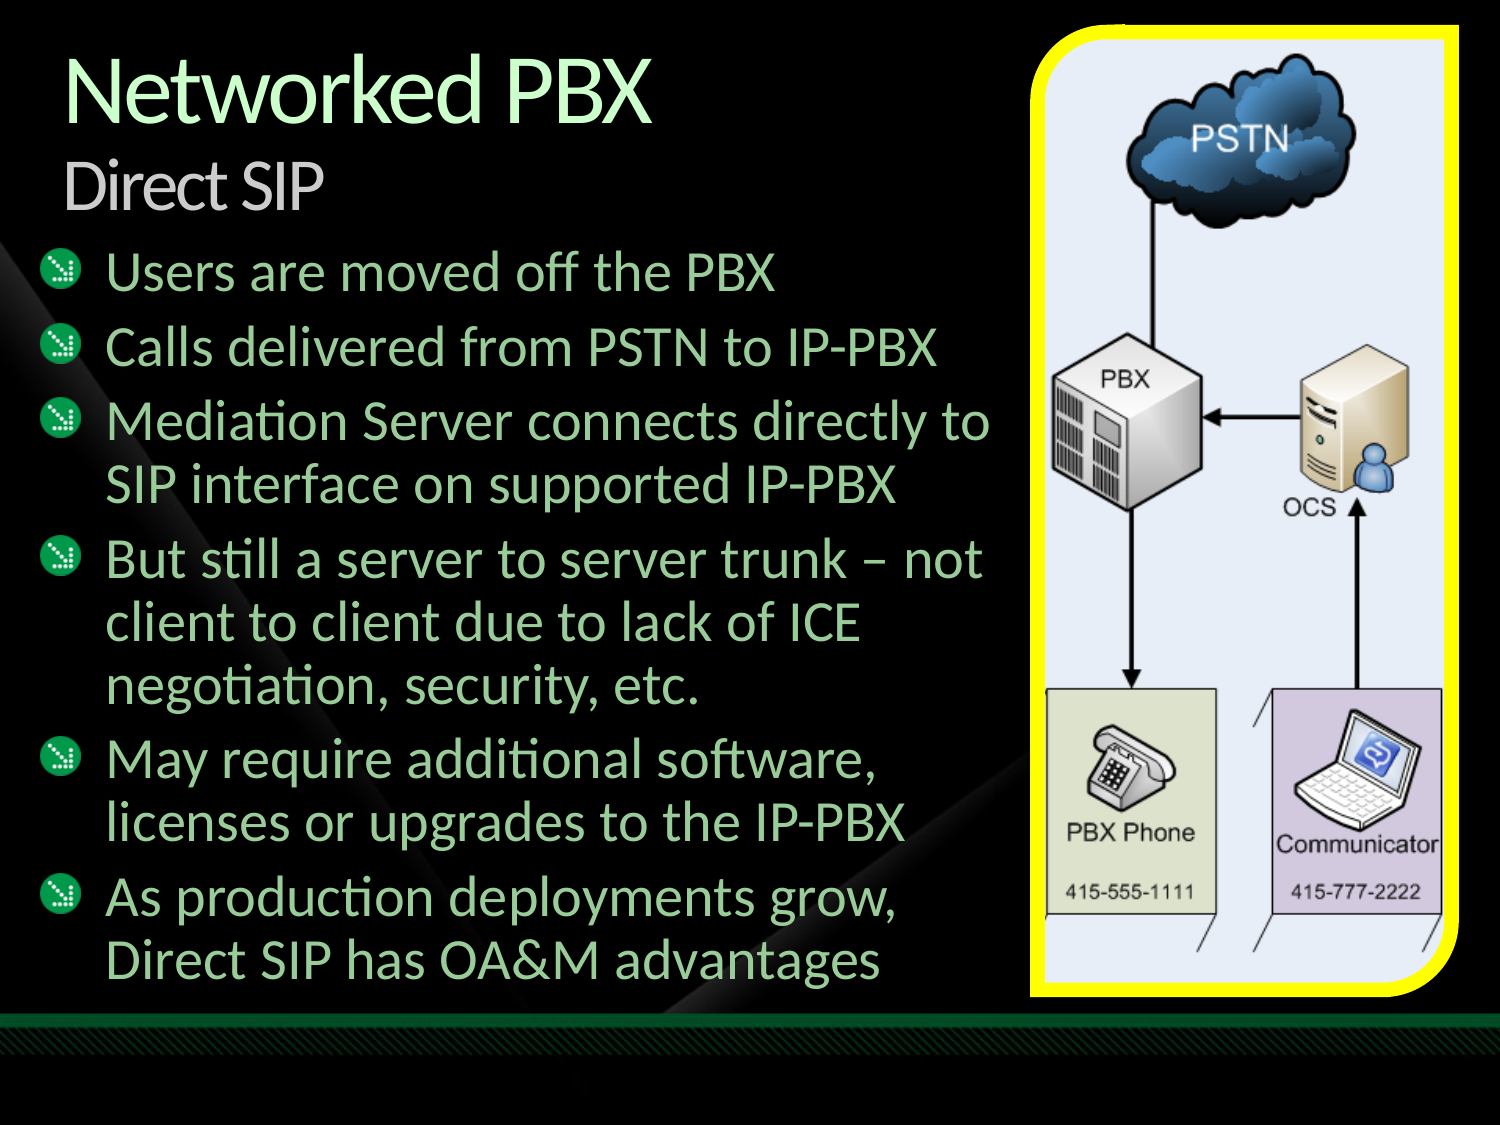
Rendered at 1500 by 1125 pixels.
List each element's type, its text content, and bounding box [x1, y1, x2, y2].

list Users are moved off the PBX Calls delivered from PSTN to IP-PBX Mediation Server connects directly to SIP interface on supported IP-PBX But still a server to server trunk – not client to client due to lack of ICE negotiation, security, etc. May require additional software, licenses or upgrades to the IP-PBX As production deployments grow, Direct SIP has OA&M advantages [40, 241, 1000, 902]
picture [0, 0, 1500, 1125]
title Networked PBX Direct SIP [62, 37, 1026, 229]
